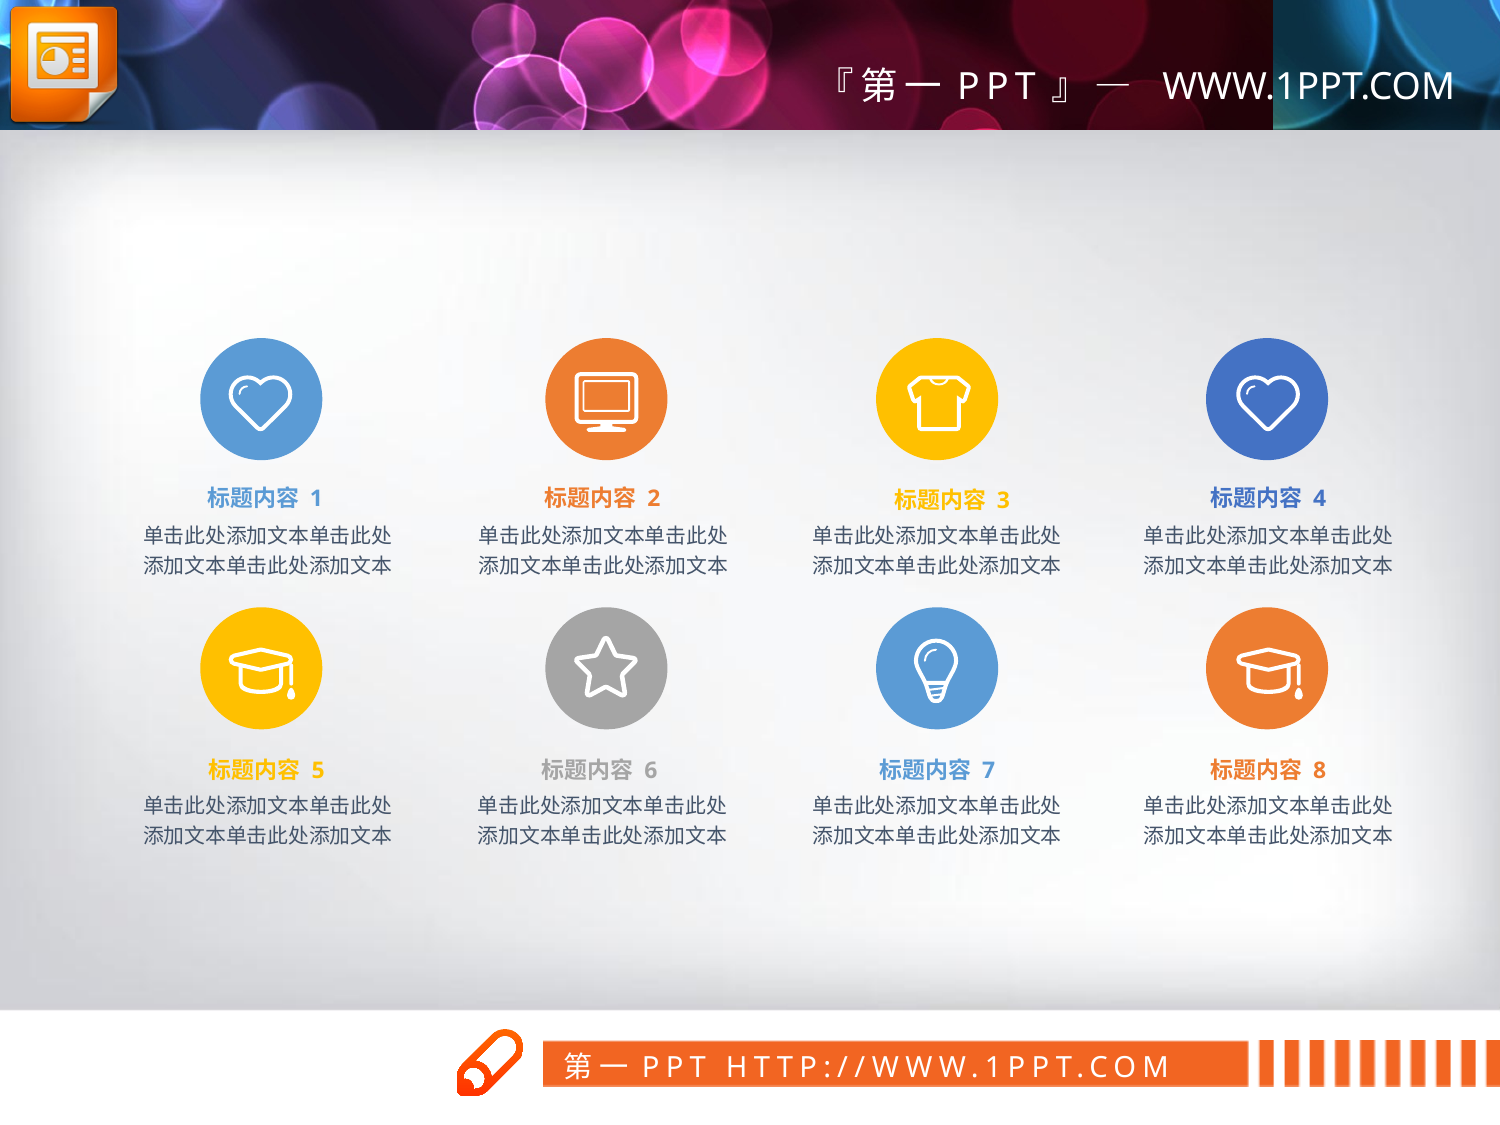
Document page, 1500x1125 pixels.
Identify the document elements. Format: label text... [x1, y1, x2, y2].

picture [543, 1040, 1500, 1087]
text_box 单击此处添加文本单击此处 添加文本单击此处添加文本 [794, 780, 1081, 856]
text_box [1236, 647, 1304, 701]
text_box [876, 607, 999, 730]
text_box [1206, 338, 1329, 461]
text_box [228, 647, 296, 701]
text_box 单击此处添加文本单击此处 添加文本单击此处添加文本 [1125, 780, 1412, 856]
text_box 标题内容 6 [526, 747, 673, 780]
text_box [545, 607, 668, 730]
picture [0, 0, 1500, 1012]
text_box 单击此处添加文本单击此处 添加文本单击此处添加文本 [1125, 510, 1412, 585]
text_box 标题内容 1 [192, 475, 339, 510]
text_box 单击此处添加文本单击此处 添加文本单击此处添加文本 [124, 780, 411, 856]
text_box 单击此处添加文本单击此处 添加文本单击此处添加文本 [124, 510, 411, 585]
text_box [545, 338, 668, 461]
text_box 标题内容 8 [1195, 747, 1342, 780]
text_box [200, 607, 323, 730]
text_box 单击此处添加文本单击此处 添加文本单击此处添加文本 [794, 510, 1081, 585]
text_box [876, 338, 999, 461]
text_box 标题内容 2 [529, 475, 676, 510]
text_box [1235, 375, 1301, 432]
text_box 标题内容 7 [864, 747, 1011, 780]
text_box 标题内容 5 [193, 747, 340, 780]
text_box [913, 638, 959, 704]
text_box [1206, 607, 1329, 730]
text_box [200, 338, 323, 461]
text_box 标题内容 3 [879, 478, 1026, 510]
text_box 单击此处添加文本单击此处 添加文本单击此处添加文本 [459, 780, 746, 856]
text_box 标题内容 4 [1195, 475, 1342, 510]
text_box [907, 375, 971, 432]
text_box 单击此处添加文本单击此处 添加文本单击此处添加文本 [460, 510, 747, 585]
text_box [574, 371, 639, 433]
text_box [228, 375, 293, 432]
text_box [574, 635, 638, 698]
